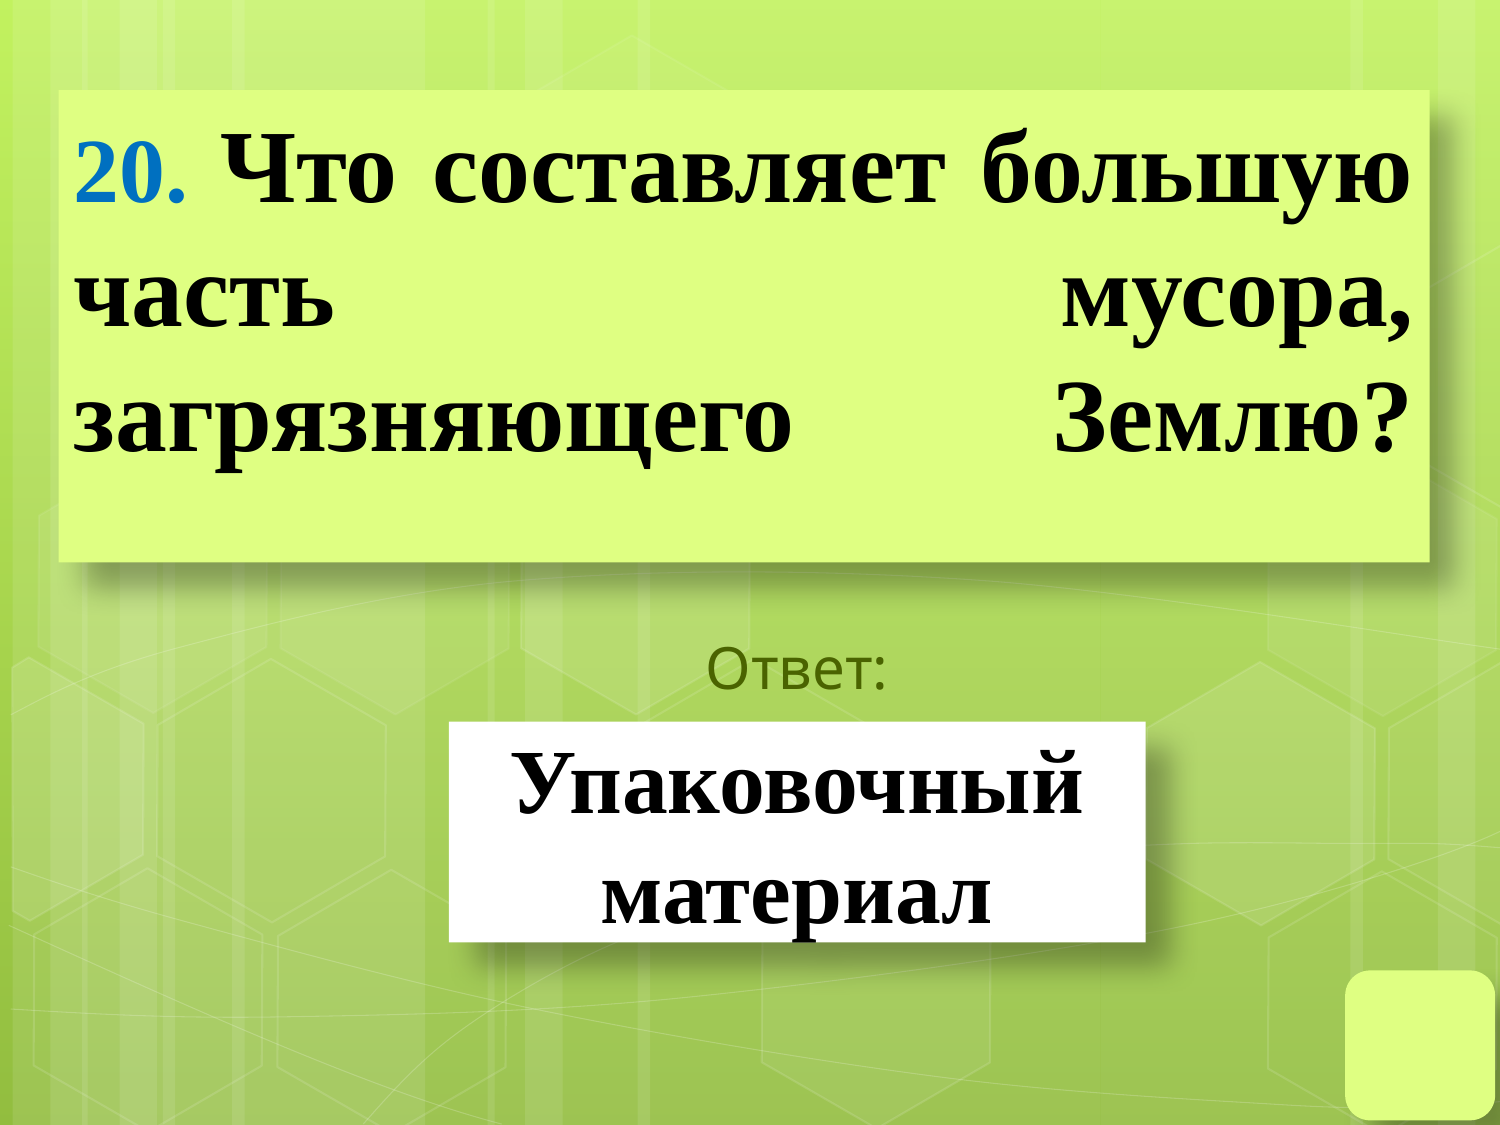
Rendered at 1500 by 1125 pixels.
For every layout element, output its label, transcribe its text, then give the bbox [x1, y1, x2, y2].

text_box [1343, 969, 1497, 1122]
title 20. Что составляет большую часть мусора, загрязняющего Землю? [58, 90, 1430, 563]
text_box Ответ: [525, 623, 1069, 709]
text_box Упаковочный материал [447, 720, 1147, 944]
